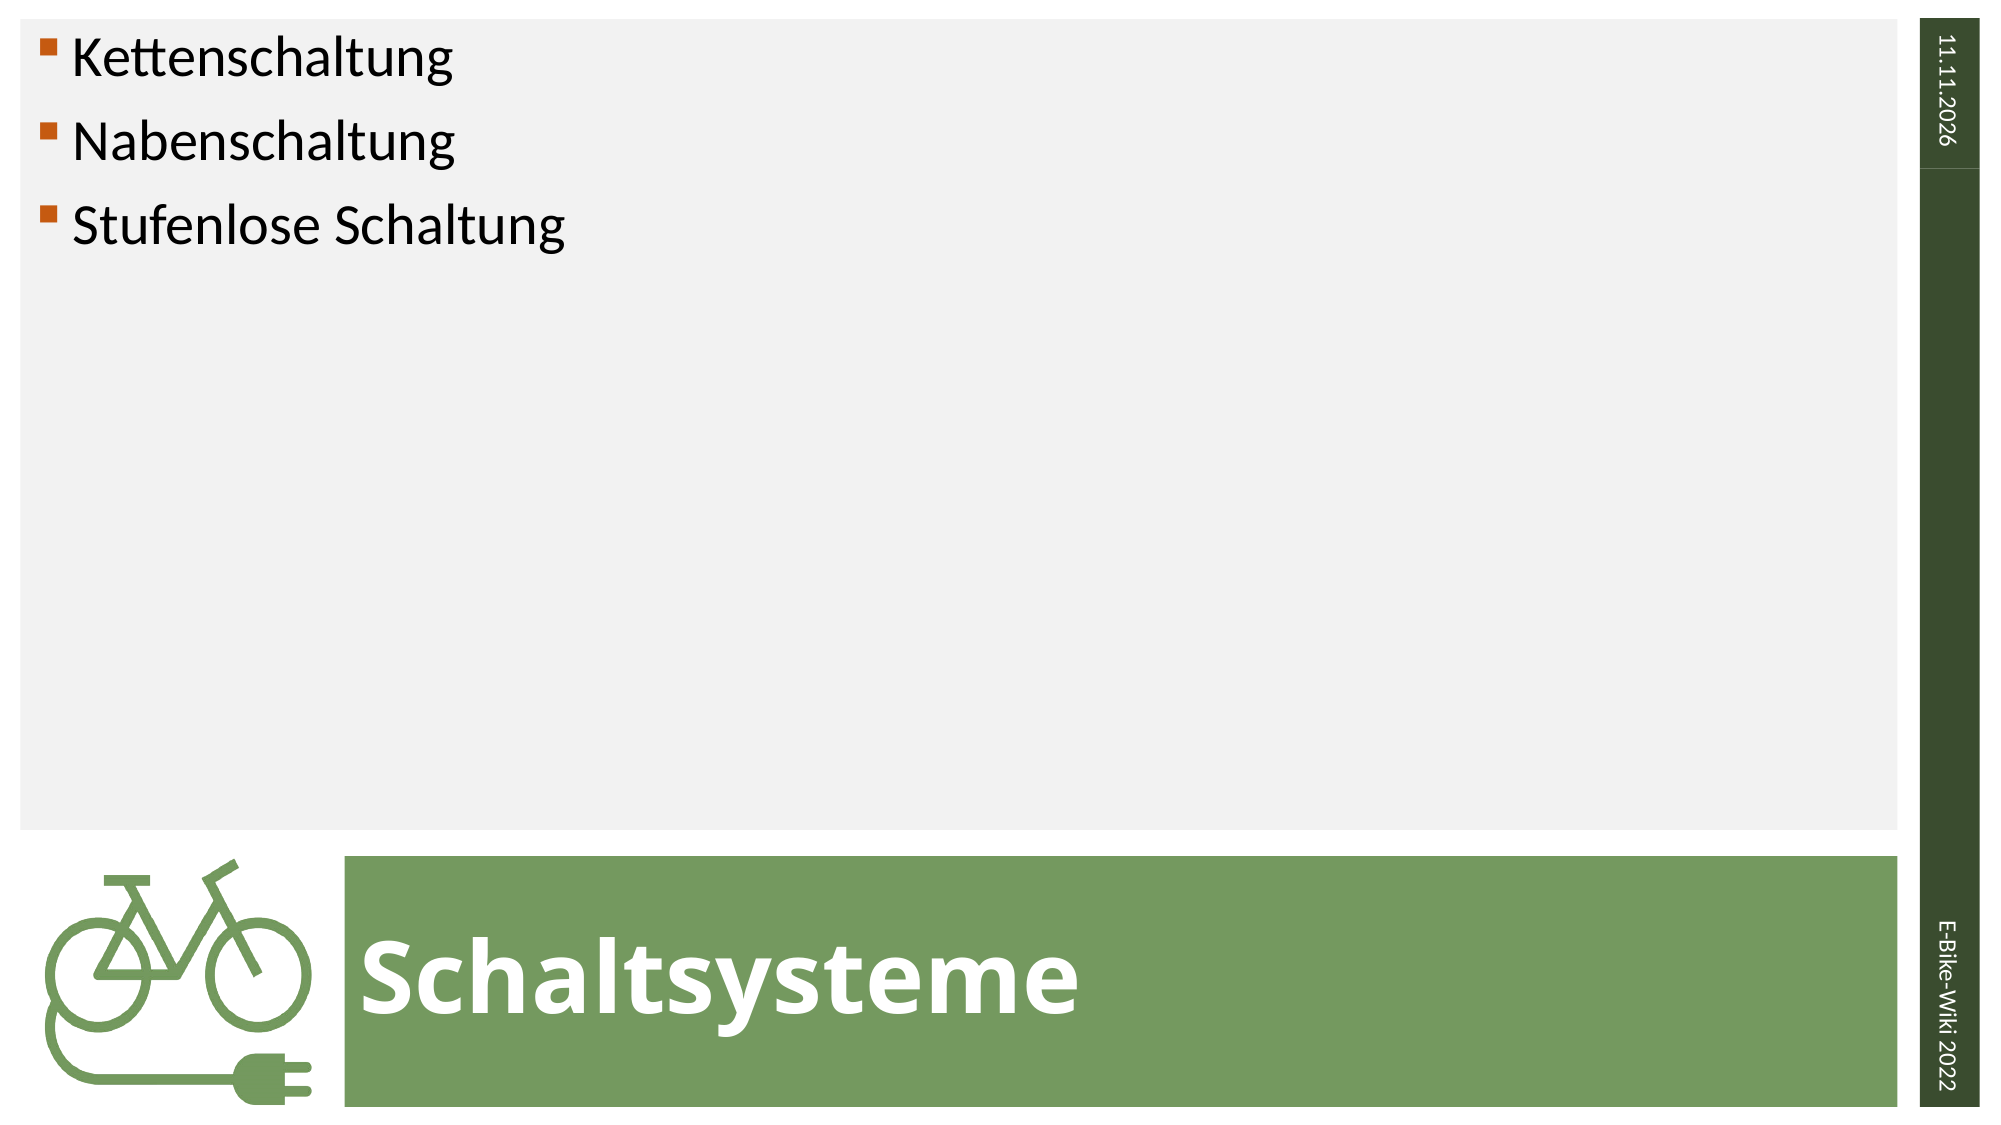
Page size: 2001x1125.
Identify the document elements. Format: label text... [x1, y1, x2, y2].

list Kettenschaltung Nabenschaltung Stufenlose Schaltung [20, 19, 1898, 830]
title Schaltsysteme [344, 856, 1898, 1107]
picture [22, 830, 334, 1125]
footer E-Bike-Wiki 2022 [1919, 168, 1980, 1107]
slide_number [1919, 18, 1980, 168]
